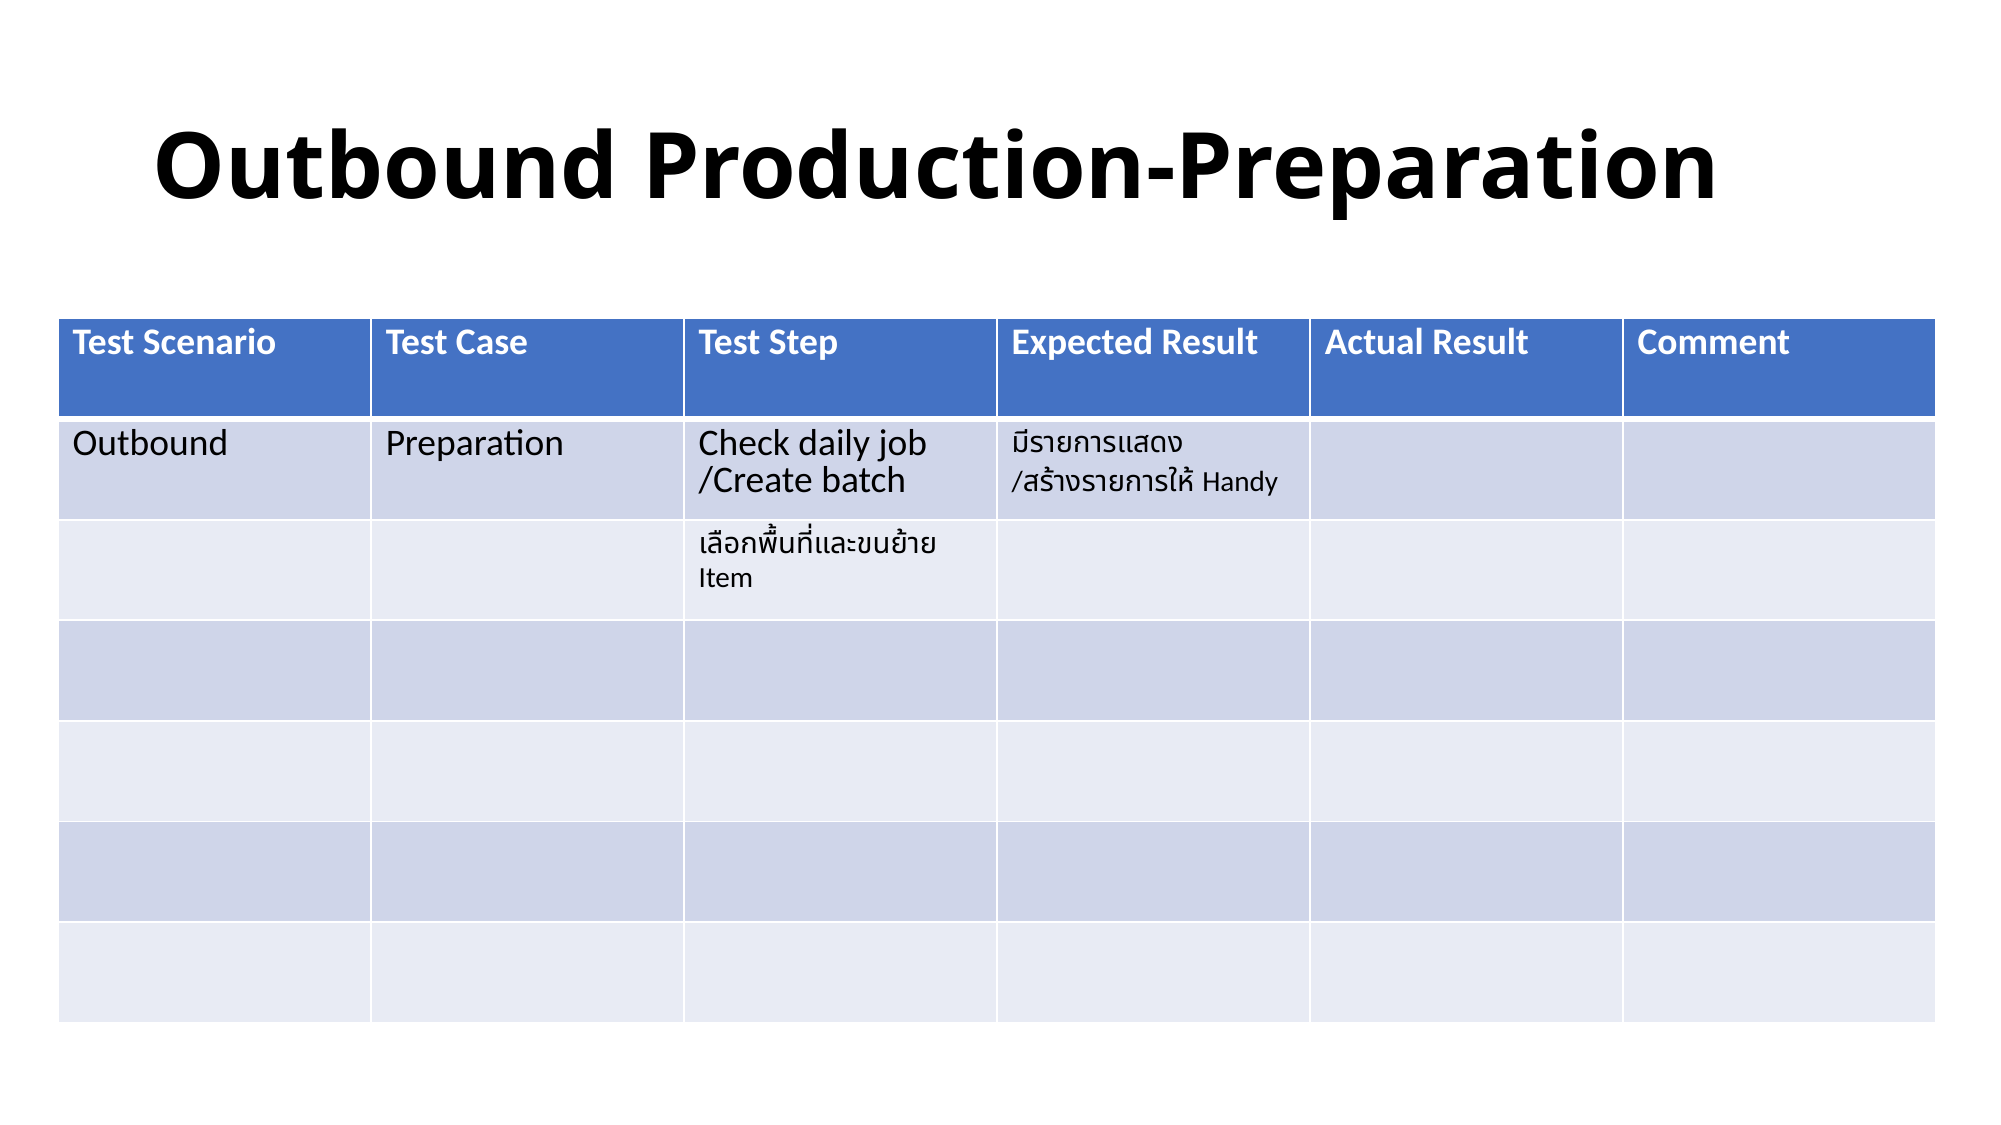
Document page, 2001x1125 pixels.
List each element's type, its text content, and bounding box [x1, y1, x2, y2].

table_cell [1311, 521, 1622, 619]
table_cell เลือกพื้นที่และขนย้าย Item [685, 521, 996, 619]
table_cell Preparation [372, 422, 683, 519]
table_cell [1311, 822, 1622, 921]
table_cell [998, 923, 1309, 1022]
table_cell มีรายการแสดง /สร้างรายการให้ Handy [998, 422, 1309, 519]
table_cell [59, 521, 370, 619]
table_cell [59, 923, 370, 1022]
table_cell [372, 722, 683, 821]
table_cell [1624, 621, 1935, 720]
table_cell [1311, 722, 1622, 821]
table_cell Check daily job /Create batch [685, 422, 996, 519]
table_cell [1624, 722, 1935, 821]
table_cell [685, 923, 996, 1022]
table_cell [998, 722, 1309, 821]
table_cell [998, 822, 1309, 921]
title Outbound Production-Preparation [137, 59, 1863, 278]
table_cell [1311, 621, 1622, 720]
table_cell [998, 521, 1309, 619]
table_cell [59, 822, 370, 921]
table_header Comment [1624, 319, 1935, 416]
table_cell [685, 621, 996, 720]
table_cell Outbound [59, 422, 370, 519]
table_header Expected Result [998, 319, 1309, 416]
table_cell [685, 722, 996, 821]
table_cell [1624, 923, 1935, 1022]
table_header Test Step [685, 319, 996, 416]
table_cell [1624, 422, 1935, 519]
table_cell [59, 722, 370, 821]
table_cell [1624, 521, 1935, 619]
table_cell [372, 521, 683, 619]
table_header Test Case [372, 319, 683, 416]
table_cell [372, 822, 683, 921]
table_cell [998, 621, 1309, 720]
table_cell [685, 822, 996, 921]
table_cell [1311, 422, 1622, 519]
table_cell [59, 621, 370, 720]
table_cell [372, 621, 683, 720]
table_cell [372, 923, 683, 1022]
table_cell [1311, 923, 1622, 1022]
table_header Actual Result [1311, 319, 1622, 416]
table_header Test Scenario [59, 319, 370, 416]
table_cell [1624, 822, 1935, 921]
